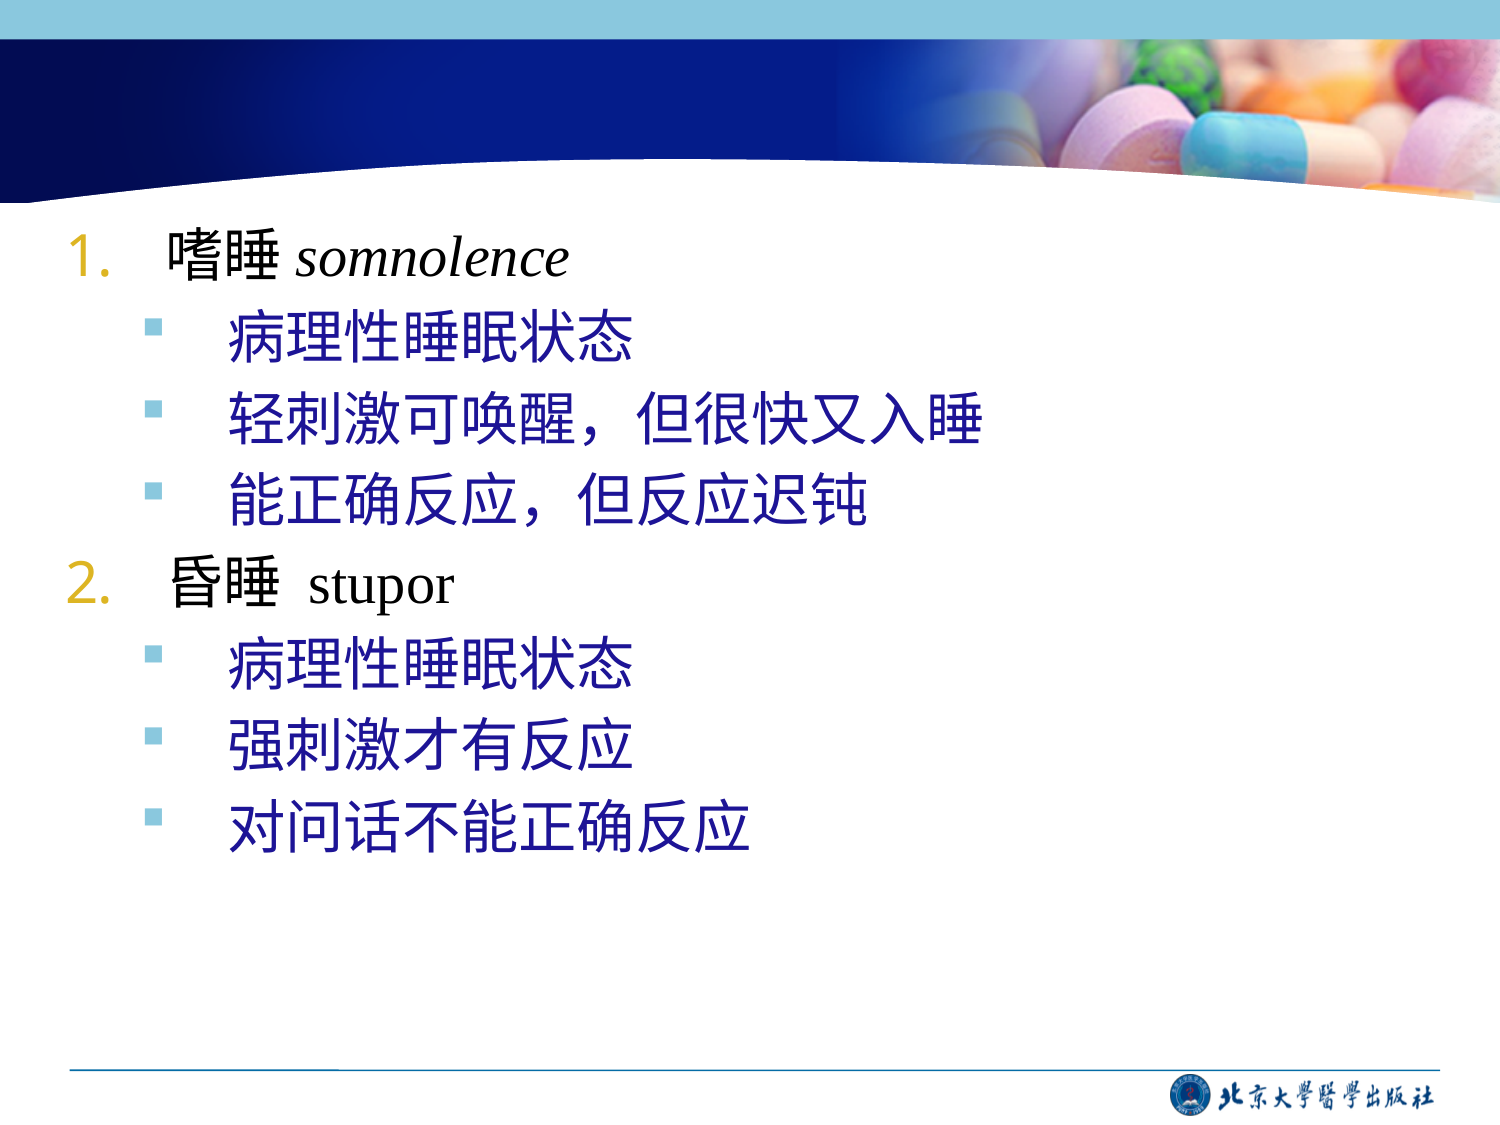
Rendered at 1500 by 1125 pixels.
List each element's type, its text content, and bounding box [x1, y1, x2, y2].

picture [1170, 1074, 1436, 1118]
picture [0, 40, 1500, 203]
list 嗜睡somnolence 病理性睡眠状态 轻刺激可唤醒，但很快又入睡 能正确反应，但反应迟钝 昏睡 stupor 病理性睡眠状态 强刺激才有反应 对问话不能正确反应 [49, 210, 1463, 1026]
